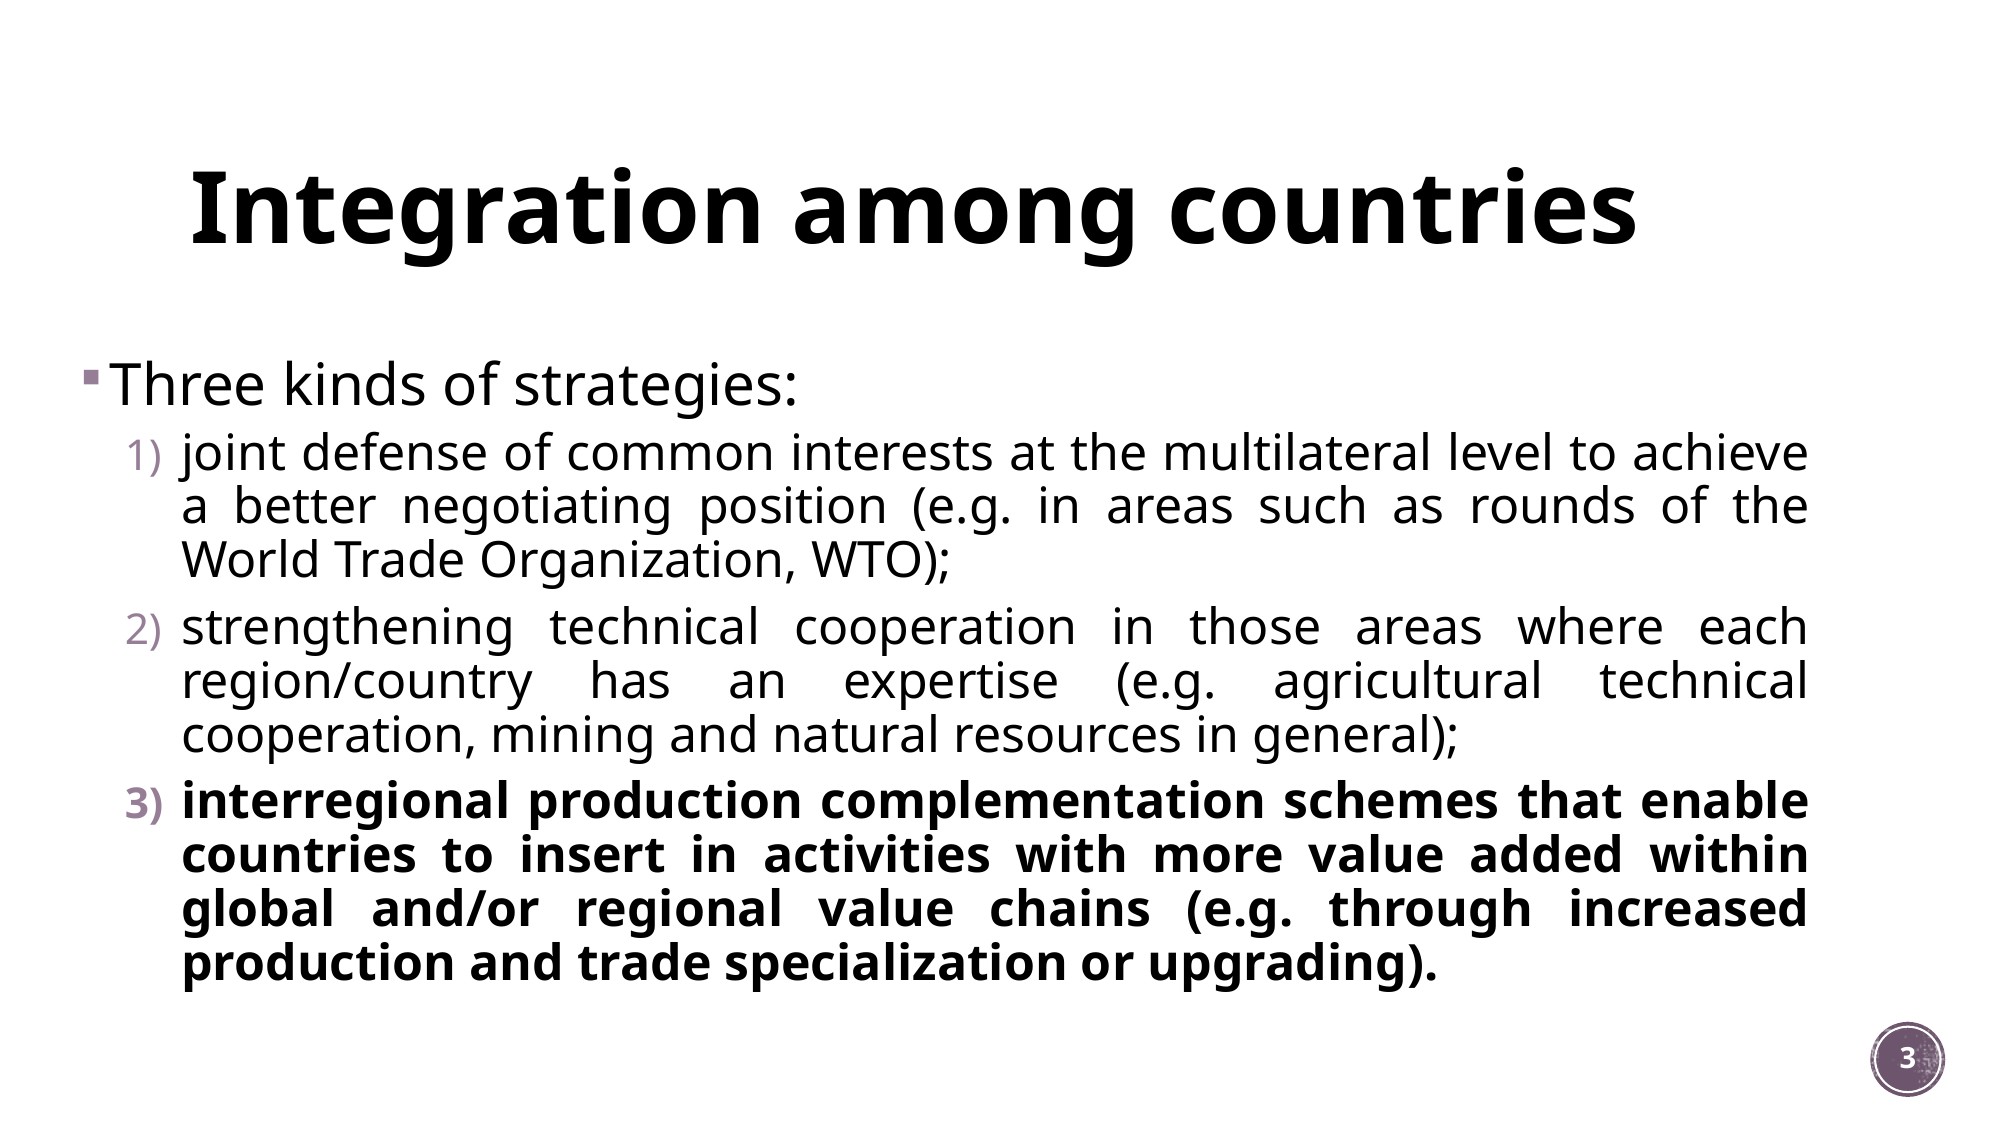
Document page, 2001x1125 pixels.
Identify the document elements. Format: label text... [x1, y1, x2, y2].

list Three kinds of strategies: joint defense of common interests at the multilateral level to achieve a better negotiating position (e.g. in areas such as rounds of the World Trade Organization, WTO); strengthening technical cooperation in those areas where each region/country has an expertise (e.g. agricultural technical cooperation, mining and natural resources in general); interregional production complementation schemes that enable countries to insert in activities with more value added within global and/or regional value chains (e.g. through increased production and trade specialization or upgrading). [64, 348, 1826, 1083]
title Integration among countries [175, 79, 1826, 344]
slide_number 3 [1855, 1028, 1961, 1089]
